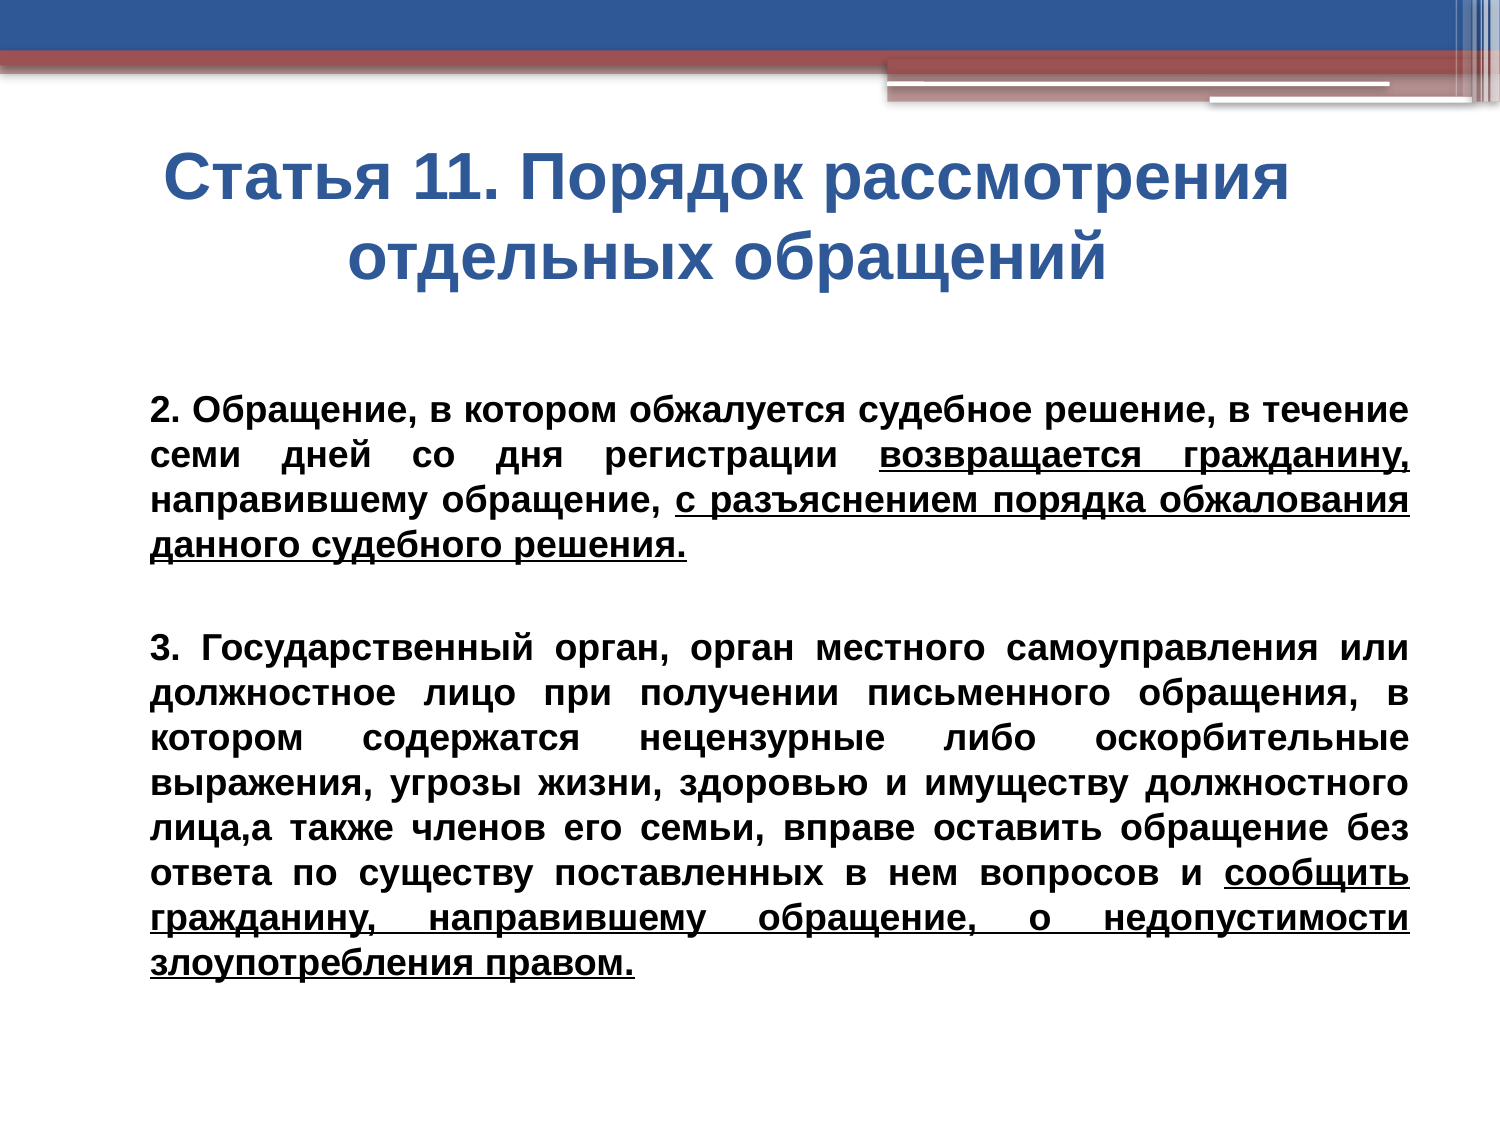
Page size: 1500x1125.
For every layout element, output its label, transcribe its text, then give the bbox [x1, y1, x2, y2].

title Статья 11. Порядок рассмотрения отдельных обращений [53, 125, 1404, 301]
list 2. Обращение, в котором обжалуется судебное решение, в течение семи дней со дня регистрации возвращается гражданину, направившему обращение, с разъяснением порядка обжалования данного судебного решения. 3. Государственный орган, орган местного самоуправления или должностное лицо при получении письменного обращения, в котором содержатся нецензурные либо оскорбительные выражения, угрозы жизни, здоровью и имуществу должностного лица,а также членов его семьи, вправе оставить обращение без ответа по существу поставленных в нем вопросов и сообщить гражданину, направившему обращение, о недопустимости злоупотребления правом. [75, 326, 1425, 1094]
